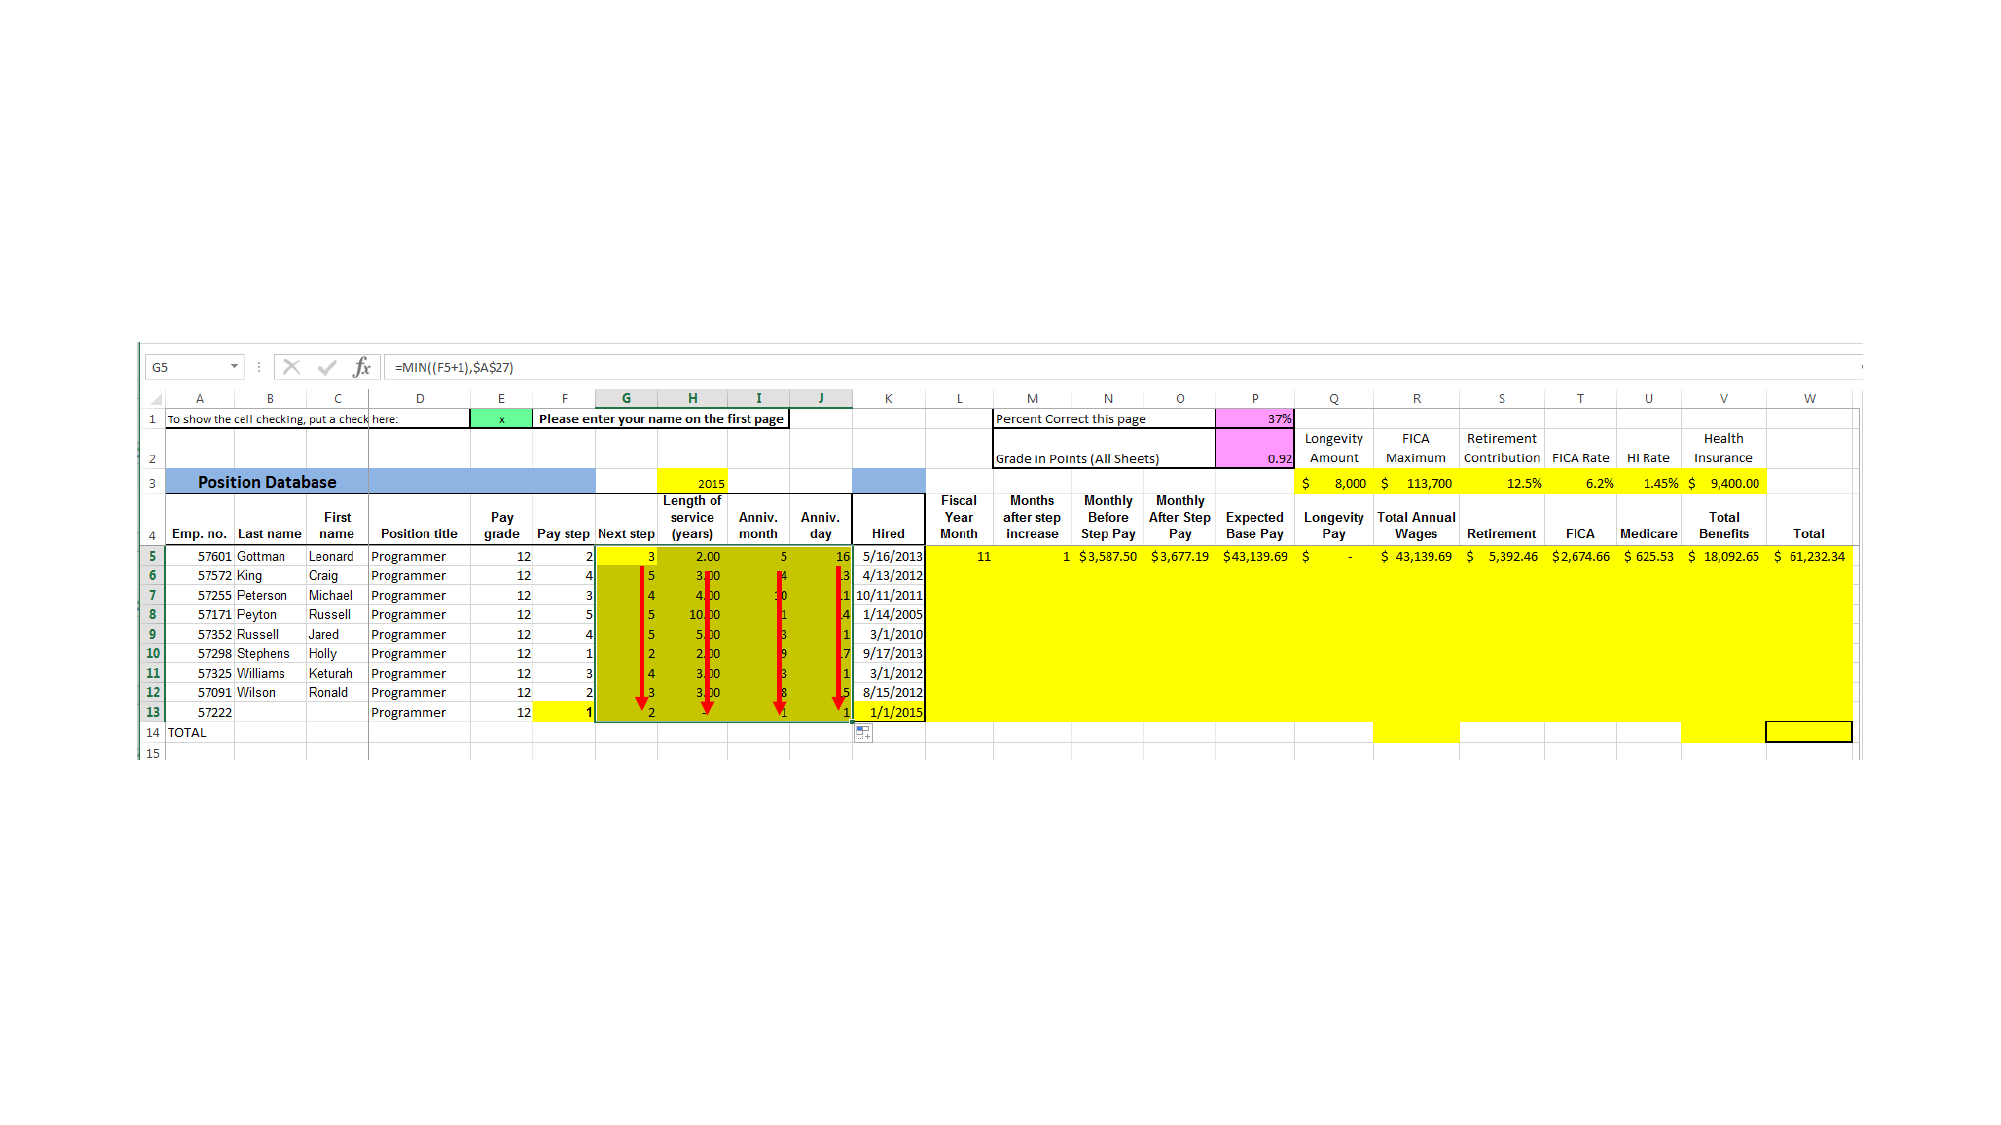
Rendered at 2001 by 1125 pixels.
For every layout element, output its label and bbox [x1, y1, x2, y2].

list [137, 342, 1863, 760]
